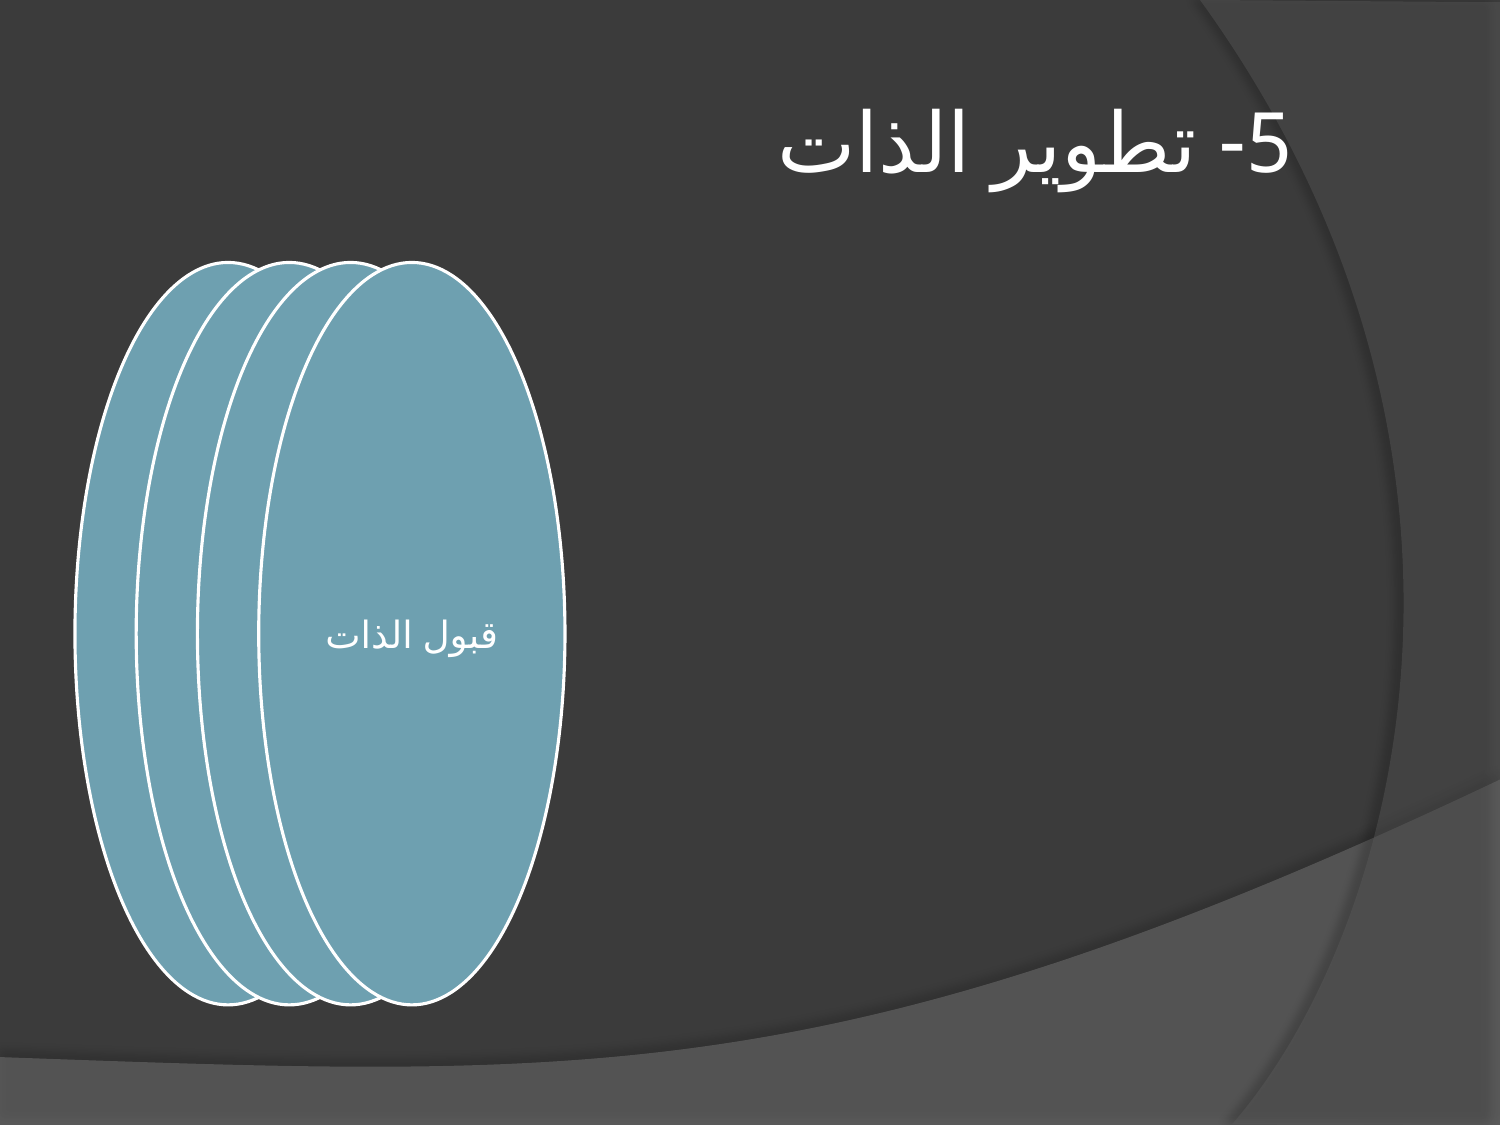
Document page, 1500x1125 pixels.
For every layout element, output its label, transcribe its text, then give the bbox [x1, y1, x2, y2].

title 5- تطوير الذات [75, 45, 1300, 233]
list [74, 262, 1301, 1006]
